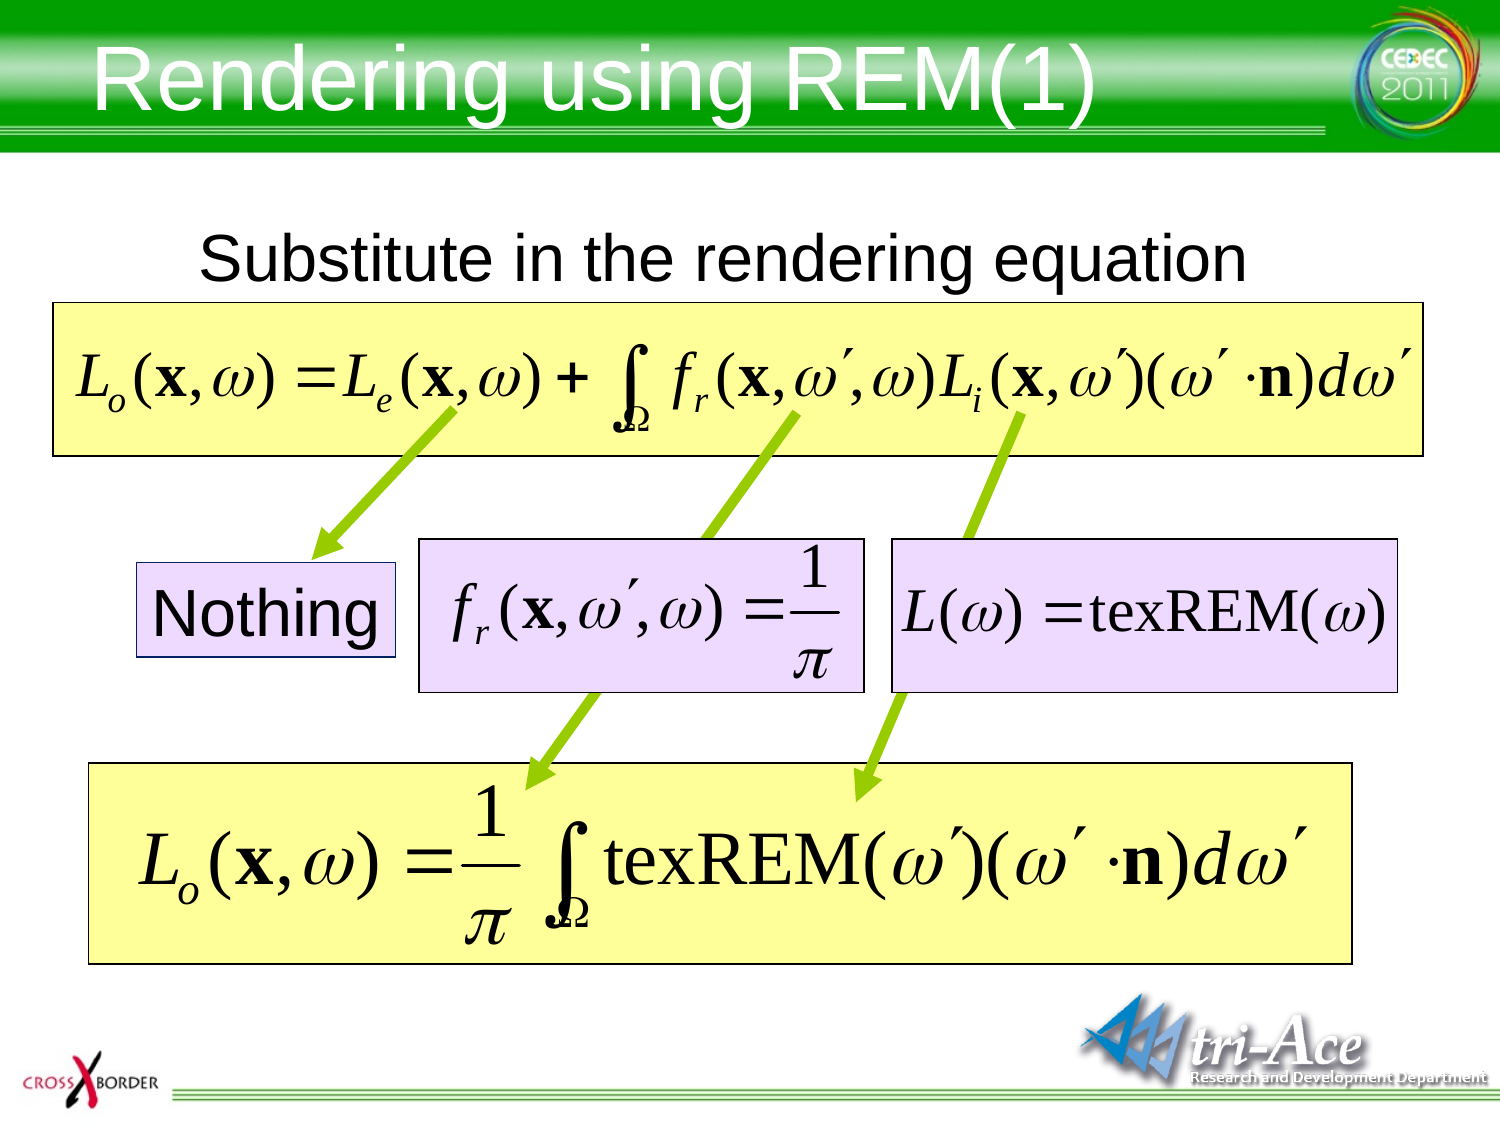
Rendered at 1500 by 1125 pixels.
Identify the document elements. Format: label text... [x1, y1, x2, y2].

text_box [1320, 763, 1353, 964]
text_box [125, 762, 1318, 962]
text_box [311, 454, 412, 561]
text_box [891, 573, 1400, 658]
text_box Nothing [136, 562, 396, 658]
text_box [891, 538, 1398, 573]
text_box [891, 663, 1398, 693]
text_box [88, 763, 123, 964]
picture [0, 987, 1500, 1125]
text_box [64, 317, 1420, 445]
text_box [53, 302, 1424, 457]
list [430, 526, 855, 693]
title Rendering using REM(1) [74, 7, 1426, 140]
text_box [859, 538, 865, 693]
text_box Substitute in the rendering equation [183, 207, 1265, 303]
picture [0, 0, 1500, 155]
text_box [419, 538, 425, 693]
